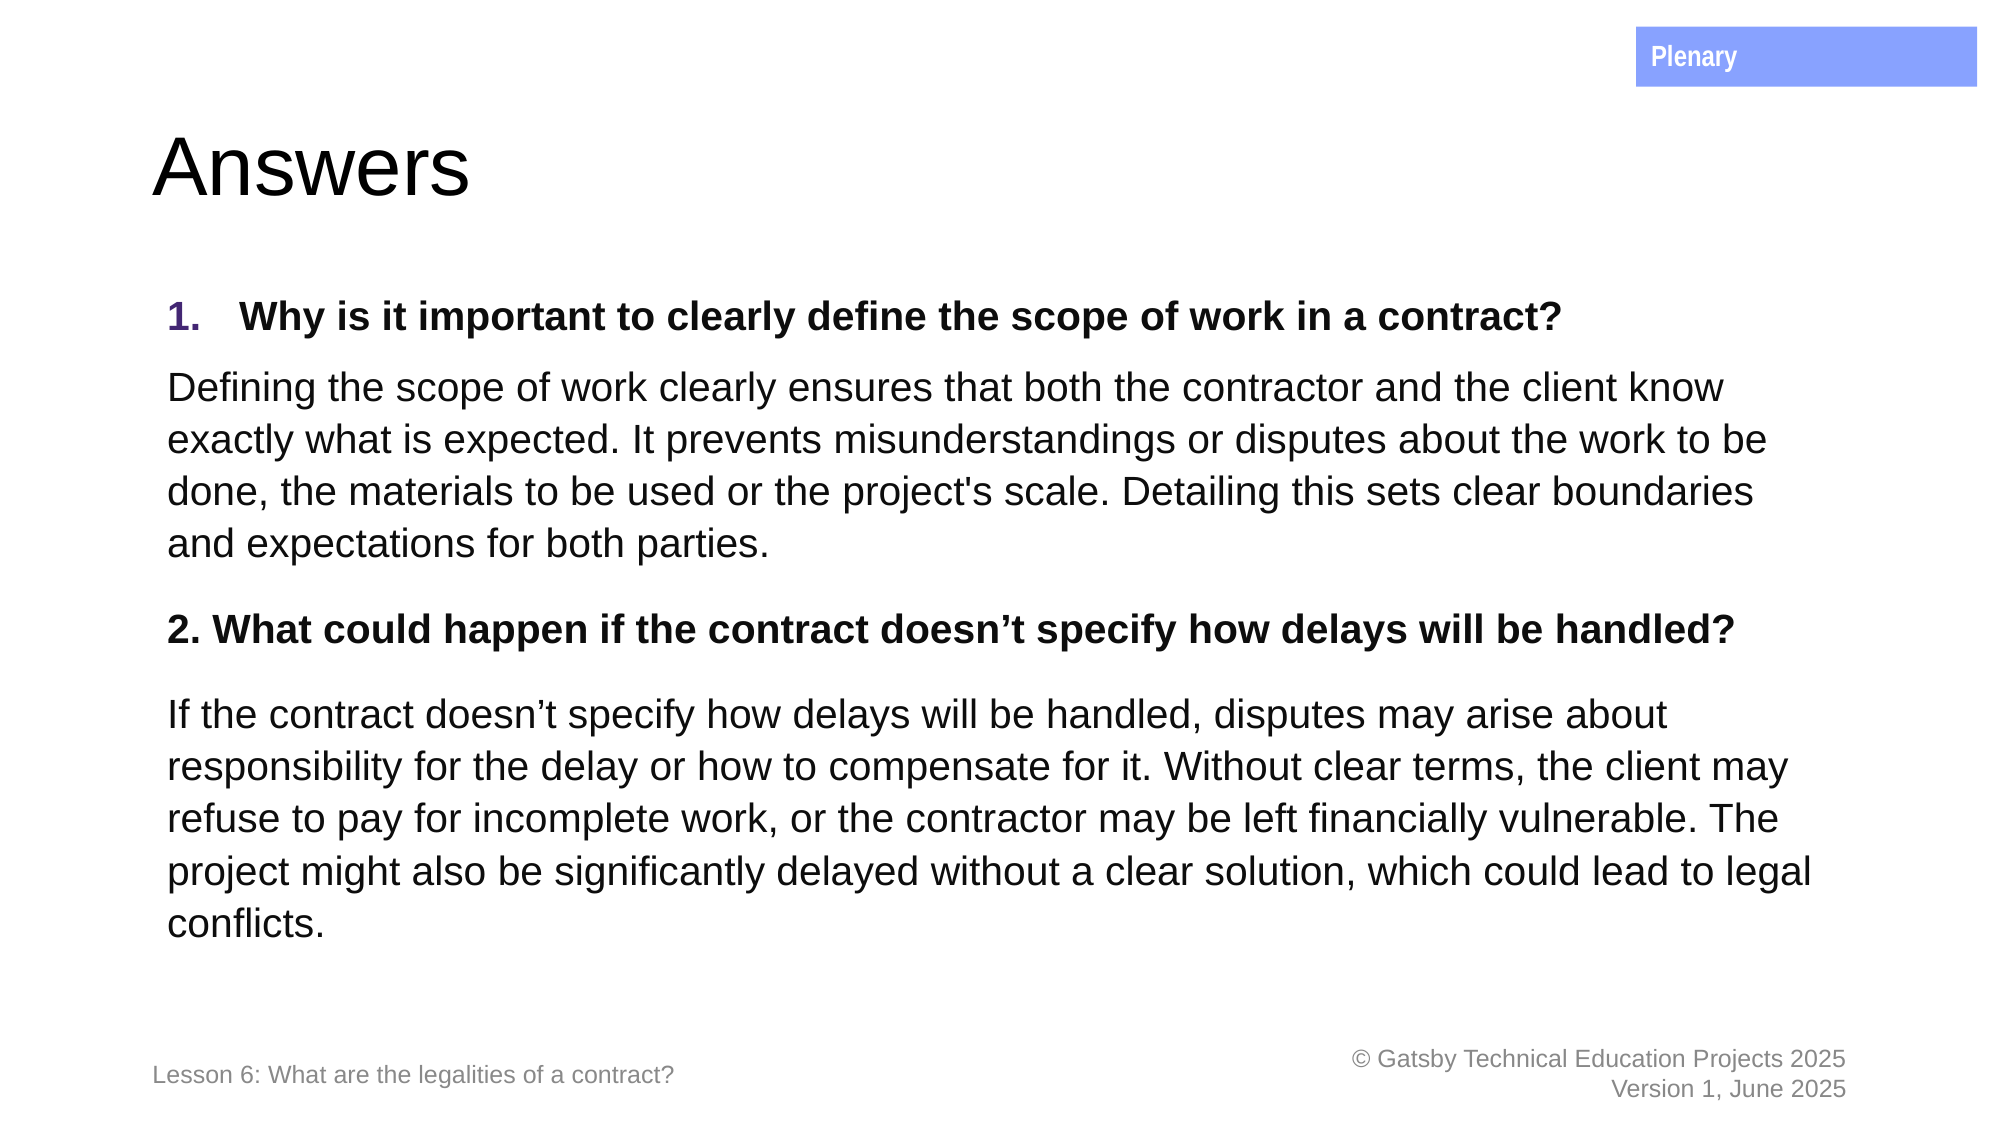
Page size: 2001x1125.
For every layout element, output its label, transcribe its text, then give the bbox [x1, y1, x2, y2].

list Lesson 6: What are the legalities of a contract? [137, 1042, 829, 1103]
title Answers [137, 59, 1863, 257]
list Why is it important to clearly define the scope of work in a contract? Defining the scope of work clearly ensures that both the contractor and the client know exactly what is expected. It prevents misunderstandings or disputes about the work to be done, the materials to be used or the project's scale. Detailing this sets clear boundaries and expectations for both parties. 2. What could happen if the contract doesn’t specify how delays will be handled? If the contract doesn’t specify how delays will be handled, disputes may arise about responsibility for the delay or how to compensate for it. Without clear terms, the client may refuse to pay for incomplete work, or the contractor may be left financially vulnerable. The project might also be significantly delayed without a clear solution, which could lead to legal conflicts. [137, 257, 1863, 978]
list Plenary [1636, 26, 1978, 87]
